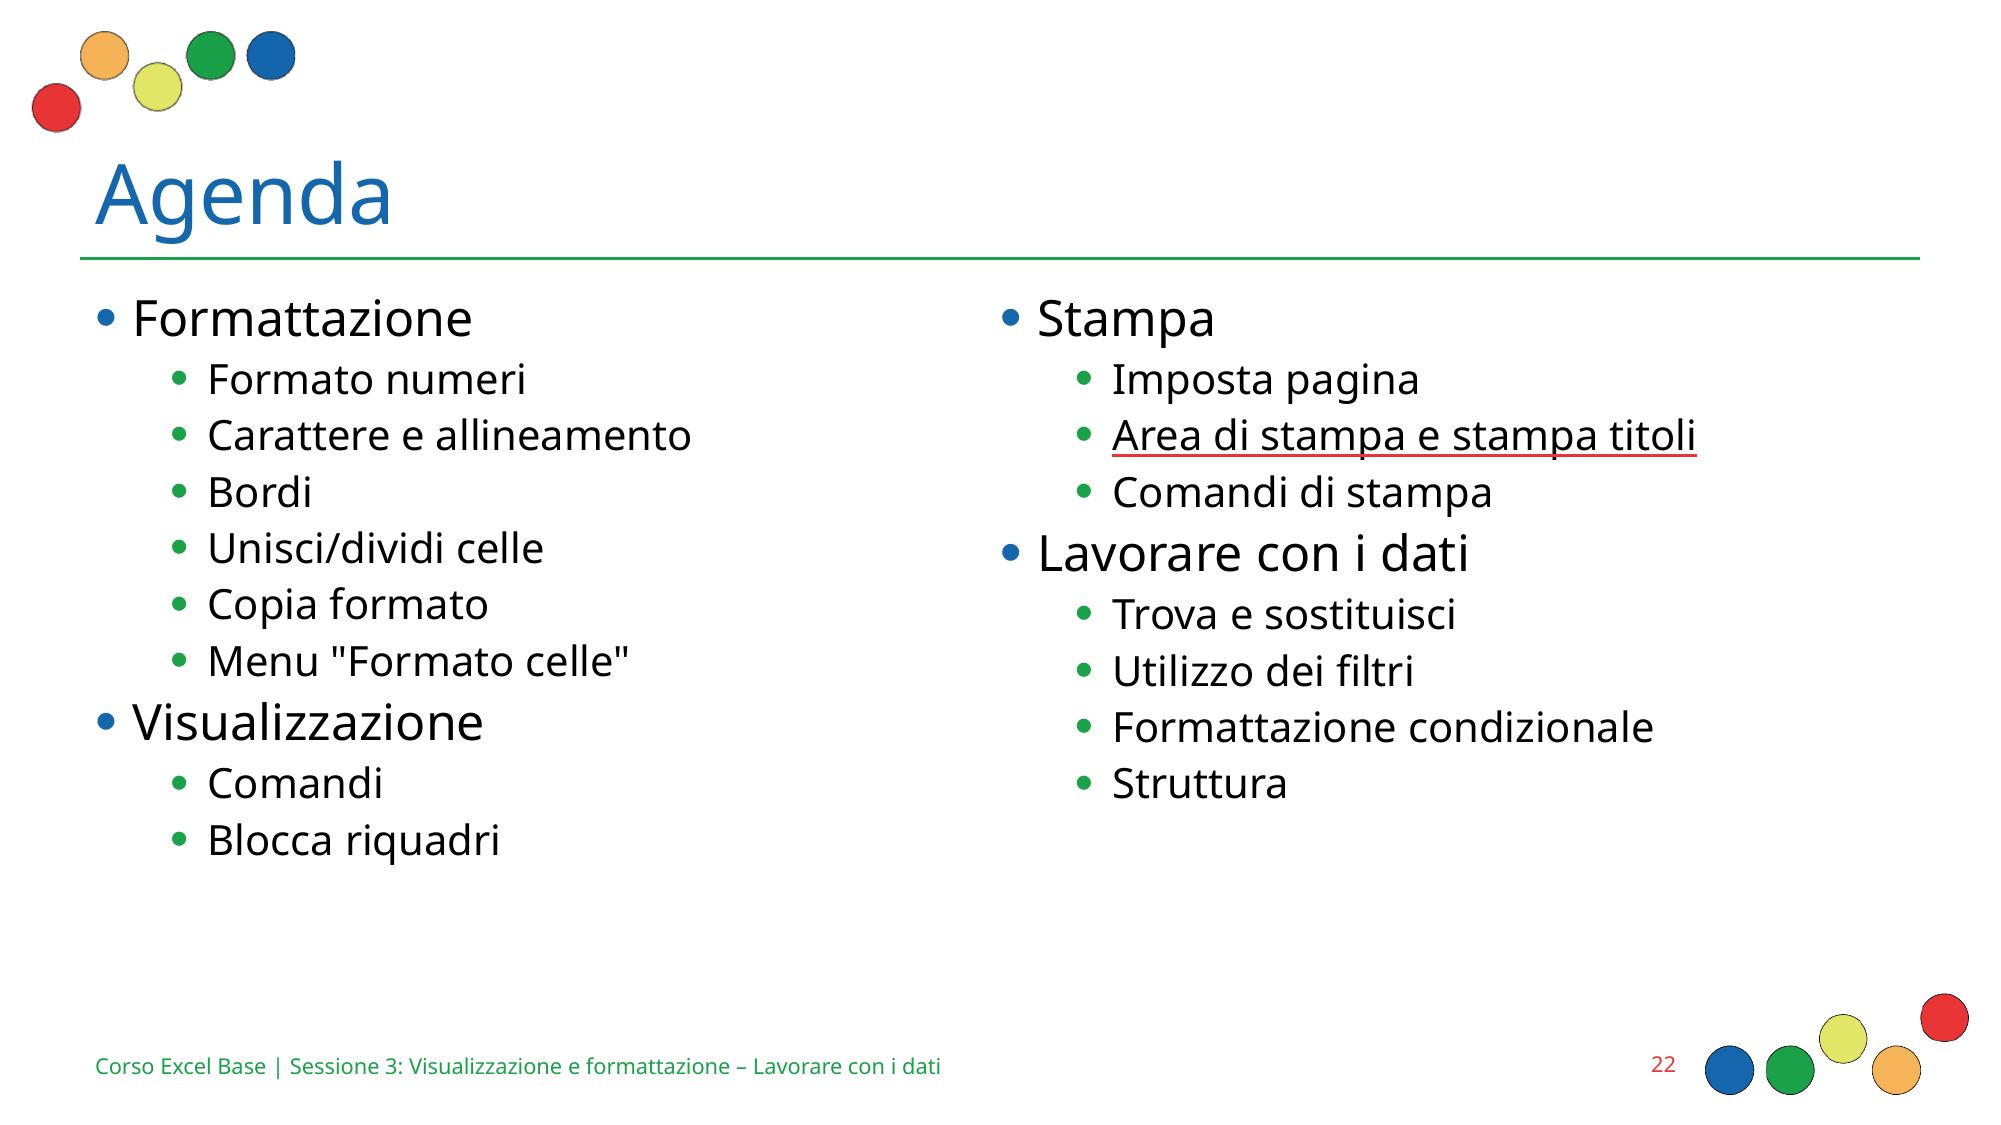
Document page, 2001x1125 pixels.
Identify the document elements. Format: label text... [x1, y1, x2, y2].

title Agenda [80, 123, 1920, 259]
footer Corso Excel Base | Sessione 3: Visualizzazione e formattazione – Lavorare con i dati [80, 1035, 1571, 1096]
slide_number 22 [1583, 1035, 1692, 1096]
list Formattazione Formato numeri Carattere e allineamento Bordi Unisci/dividi celle Copia formato Menu "Formato celle" Visualizzazione Comandi Blocca riquadri Stampa Imposta pagina Area di stampa e stampa titoli Comandi di stampa Lavorare con i dati Trova e sostituisci Utilizzo dei filtri Formattazione condizionale Struttura [80, 278, 1920, 1011]
picture [29, 30, 295, 135]
picture [1704, 990, 1971, 1096]
